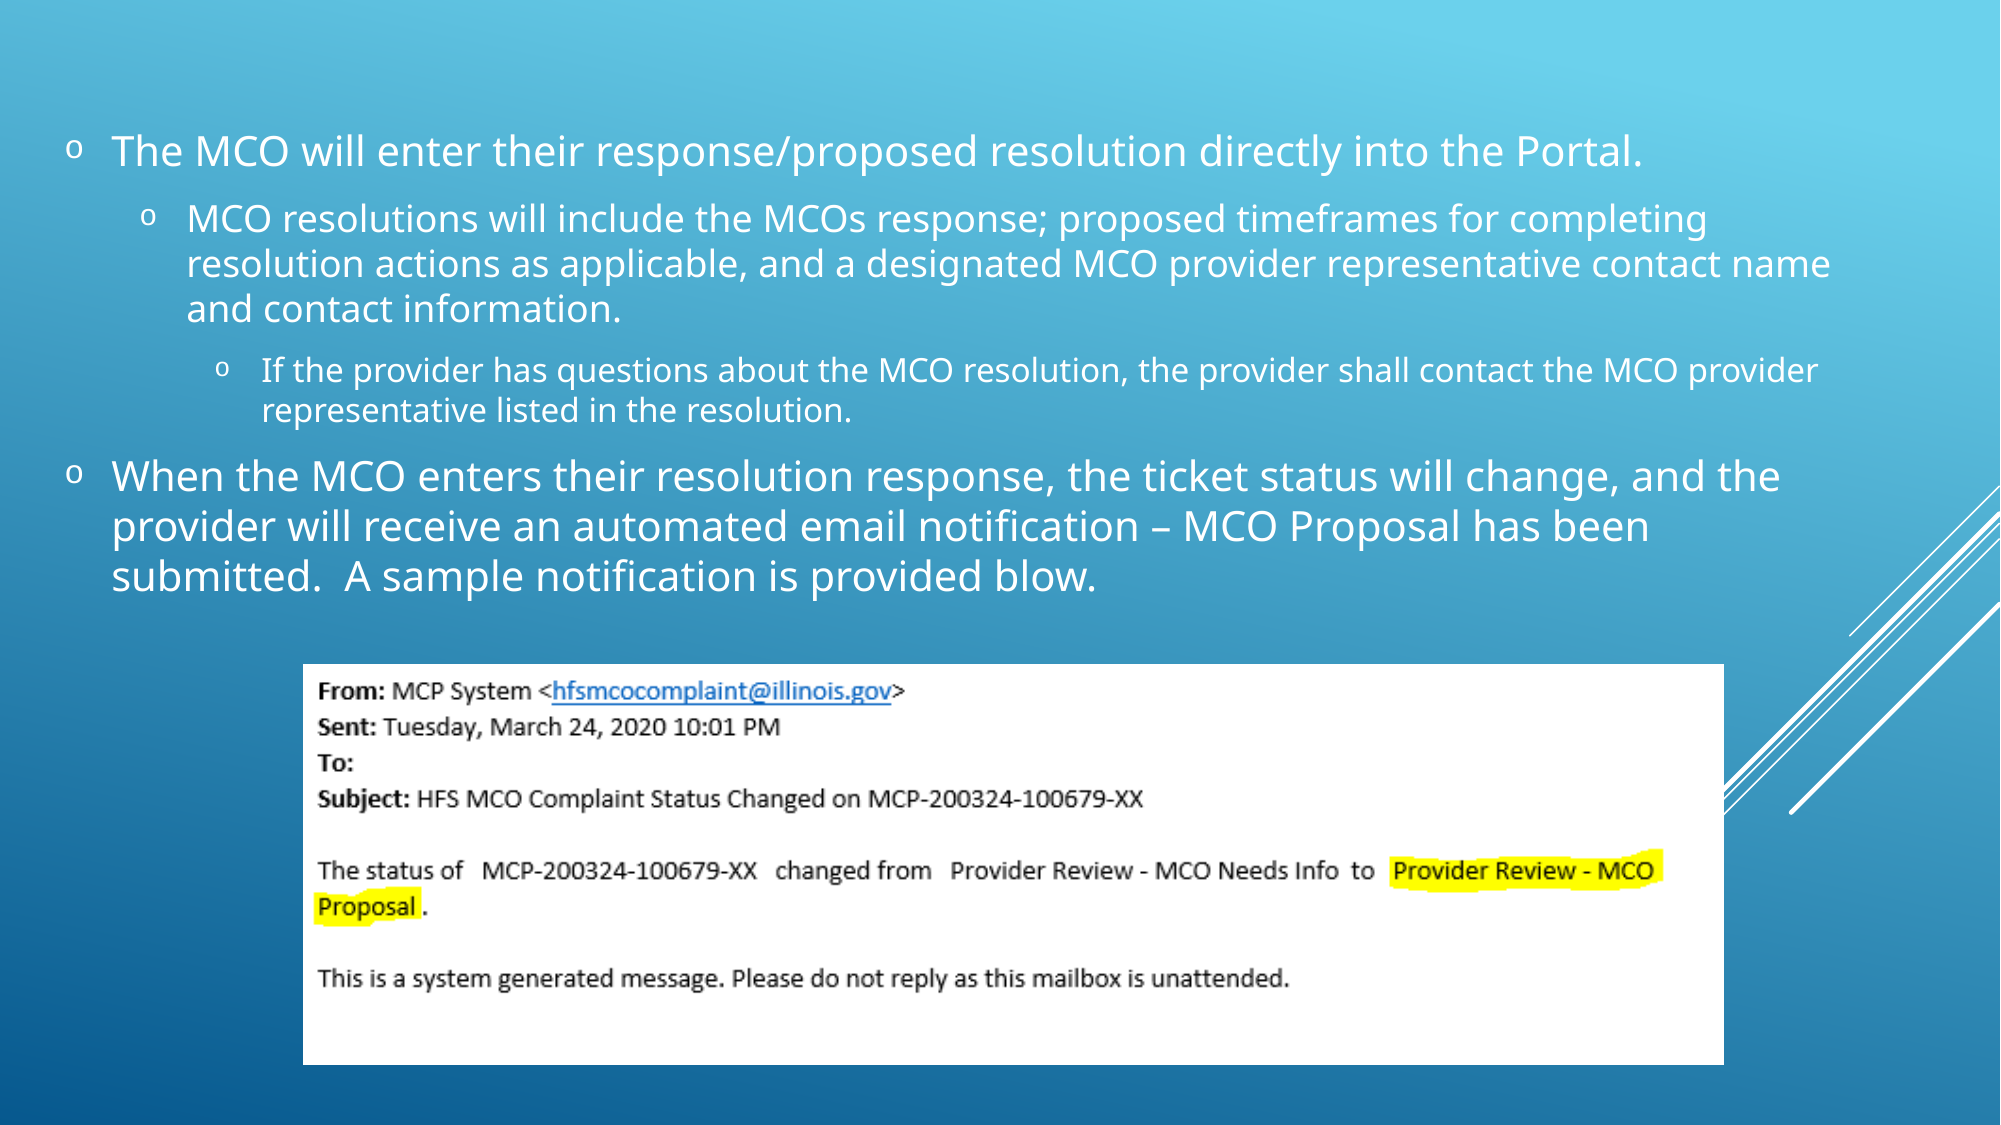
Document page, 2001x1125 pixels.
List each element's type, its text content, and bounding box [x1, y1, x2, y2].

picture [303, 664, 1725, 1065]
list The MCO will enter their response/proposed resolution directly into the Portal. MCO resolutions will include the MCOs response; proposed timeframes for completing resolution actions as applicable, and a designated MCO provider representative contact name and contact information. If the provider has questions about the MCO resolution, the provider shall contact the MCO provider representative listed in the resolution. When the MCO enters their resolution response, the ticket status will change, and the provider will receive an automated email notification – MCO Proposal has been submitted. A sample notification is provided blow. [49, 60, 1857, 665]
